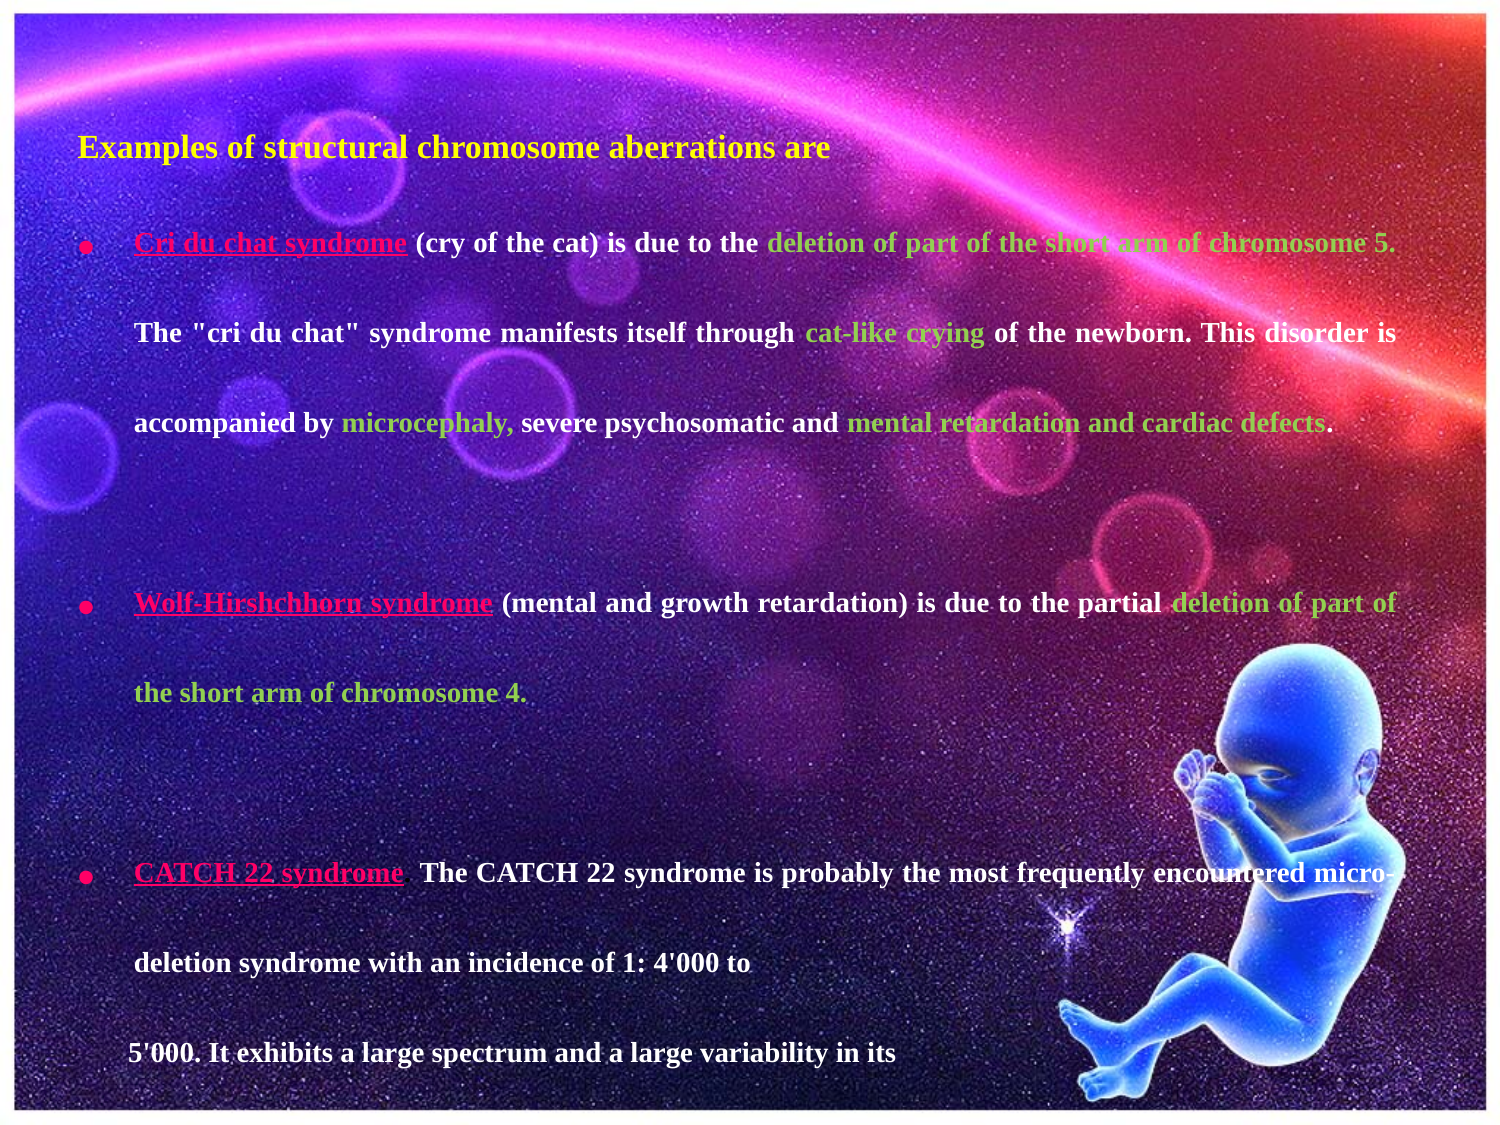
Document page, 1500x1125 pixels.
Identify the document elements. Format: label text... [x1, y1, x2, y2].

list Examples of structural chromosome aberrations are Cri du chat syndrome (cry of the cat) is due to the deletion of part of the short arm of chromosome 5. The "cri du chat" syndrome manifests itself through cat-like crying of the newborn. This disorder is accompanied by microcephaly, severe psychosomatic and mental retardation and cardiac defects. Wolf-Hirshchhorn syndrome (mental and growth retardation) is due to the partial deletion of part of the short arm of chromosome 4. CATCH 22 syndrome. The CATCH 22 syndrome is probably the most frequently encountered micro-deletion syndrome with an incidence of 1: 4'000 to 5'000. It exhibits a large spectrum and a large variability in its features. CATCH 22 stands for: C = cardiac (frequently Fallot tetralogy), A = abnomal faces, T = thymic hypoplasia, C = cleft palate, H = hypocalcemia and 22: 22q11 deletion. [62, 75, 1413, 688]
picture [0, 0, 1500, 1125]
